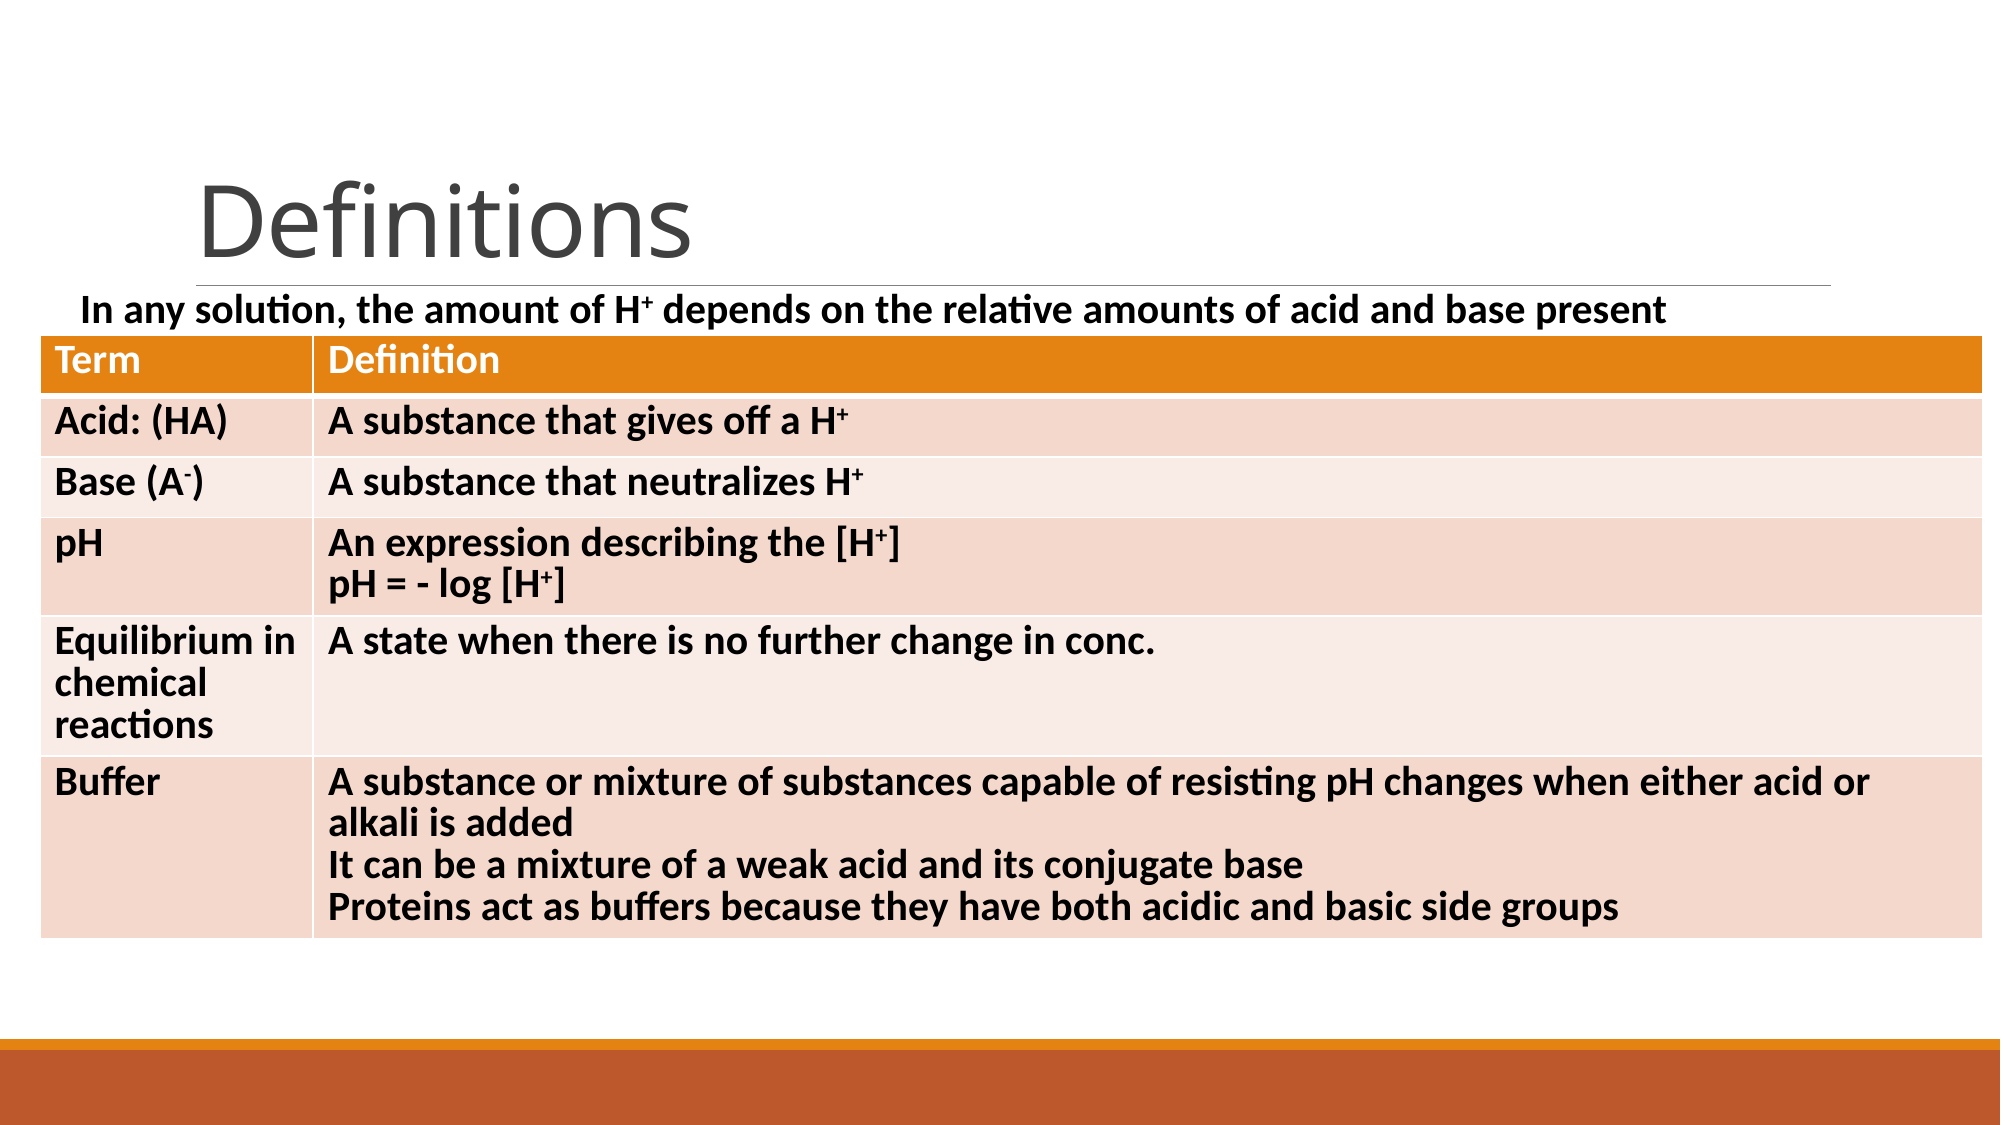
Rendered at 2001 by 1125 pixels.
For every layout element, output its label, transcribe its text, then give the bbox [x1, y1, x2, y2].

table_cell Buffer [41, 757, 312, 938]
table_cell A substance or mixture of substances capable of resisting pH changes when either acid or alkali is added It can be a mixture of a weak acid and its conjugate base Proteins act as buffers because they have both acidic and basic side groups [314, 757, 1982, 938]
table_cell Acid: (HA) [41, 399, 312, 456]
table_cell A substance that gives off a H+ [314, 399, 1982, 456]
table_cell Base (A-) [41, 458, 312, 517]
table_cell A state when there is no further change in conc. [314, 617, 1982, 755]
table_header Term [41, 336, 312, 393]
table_cell A substance that neutralizes H+ [314, 458, 1982, 517]
table_header Definition [314, 336, 1982, 393]
text_box In any solution, the amount of H+ depends on the relative amounts of acid and base present [65, 273, 1906, 339]
title Definitions [180, 47, 1830, 273]
table_cell An expression describing the [H+] pH = - log [H+] [314, 518, 1982, 615]
table_cell Equilibrium in chemical reactions [41, 617, 312, 755]
table_cell pH [41, 518, 312, 615]
